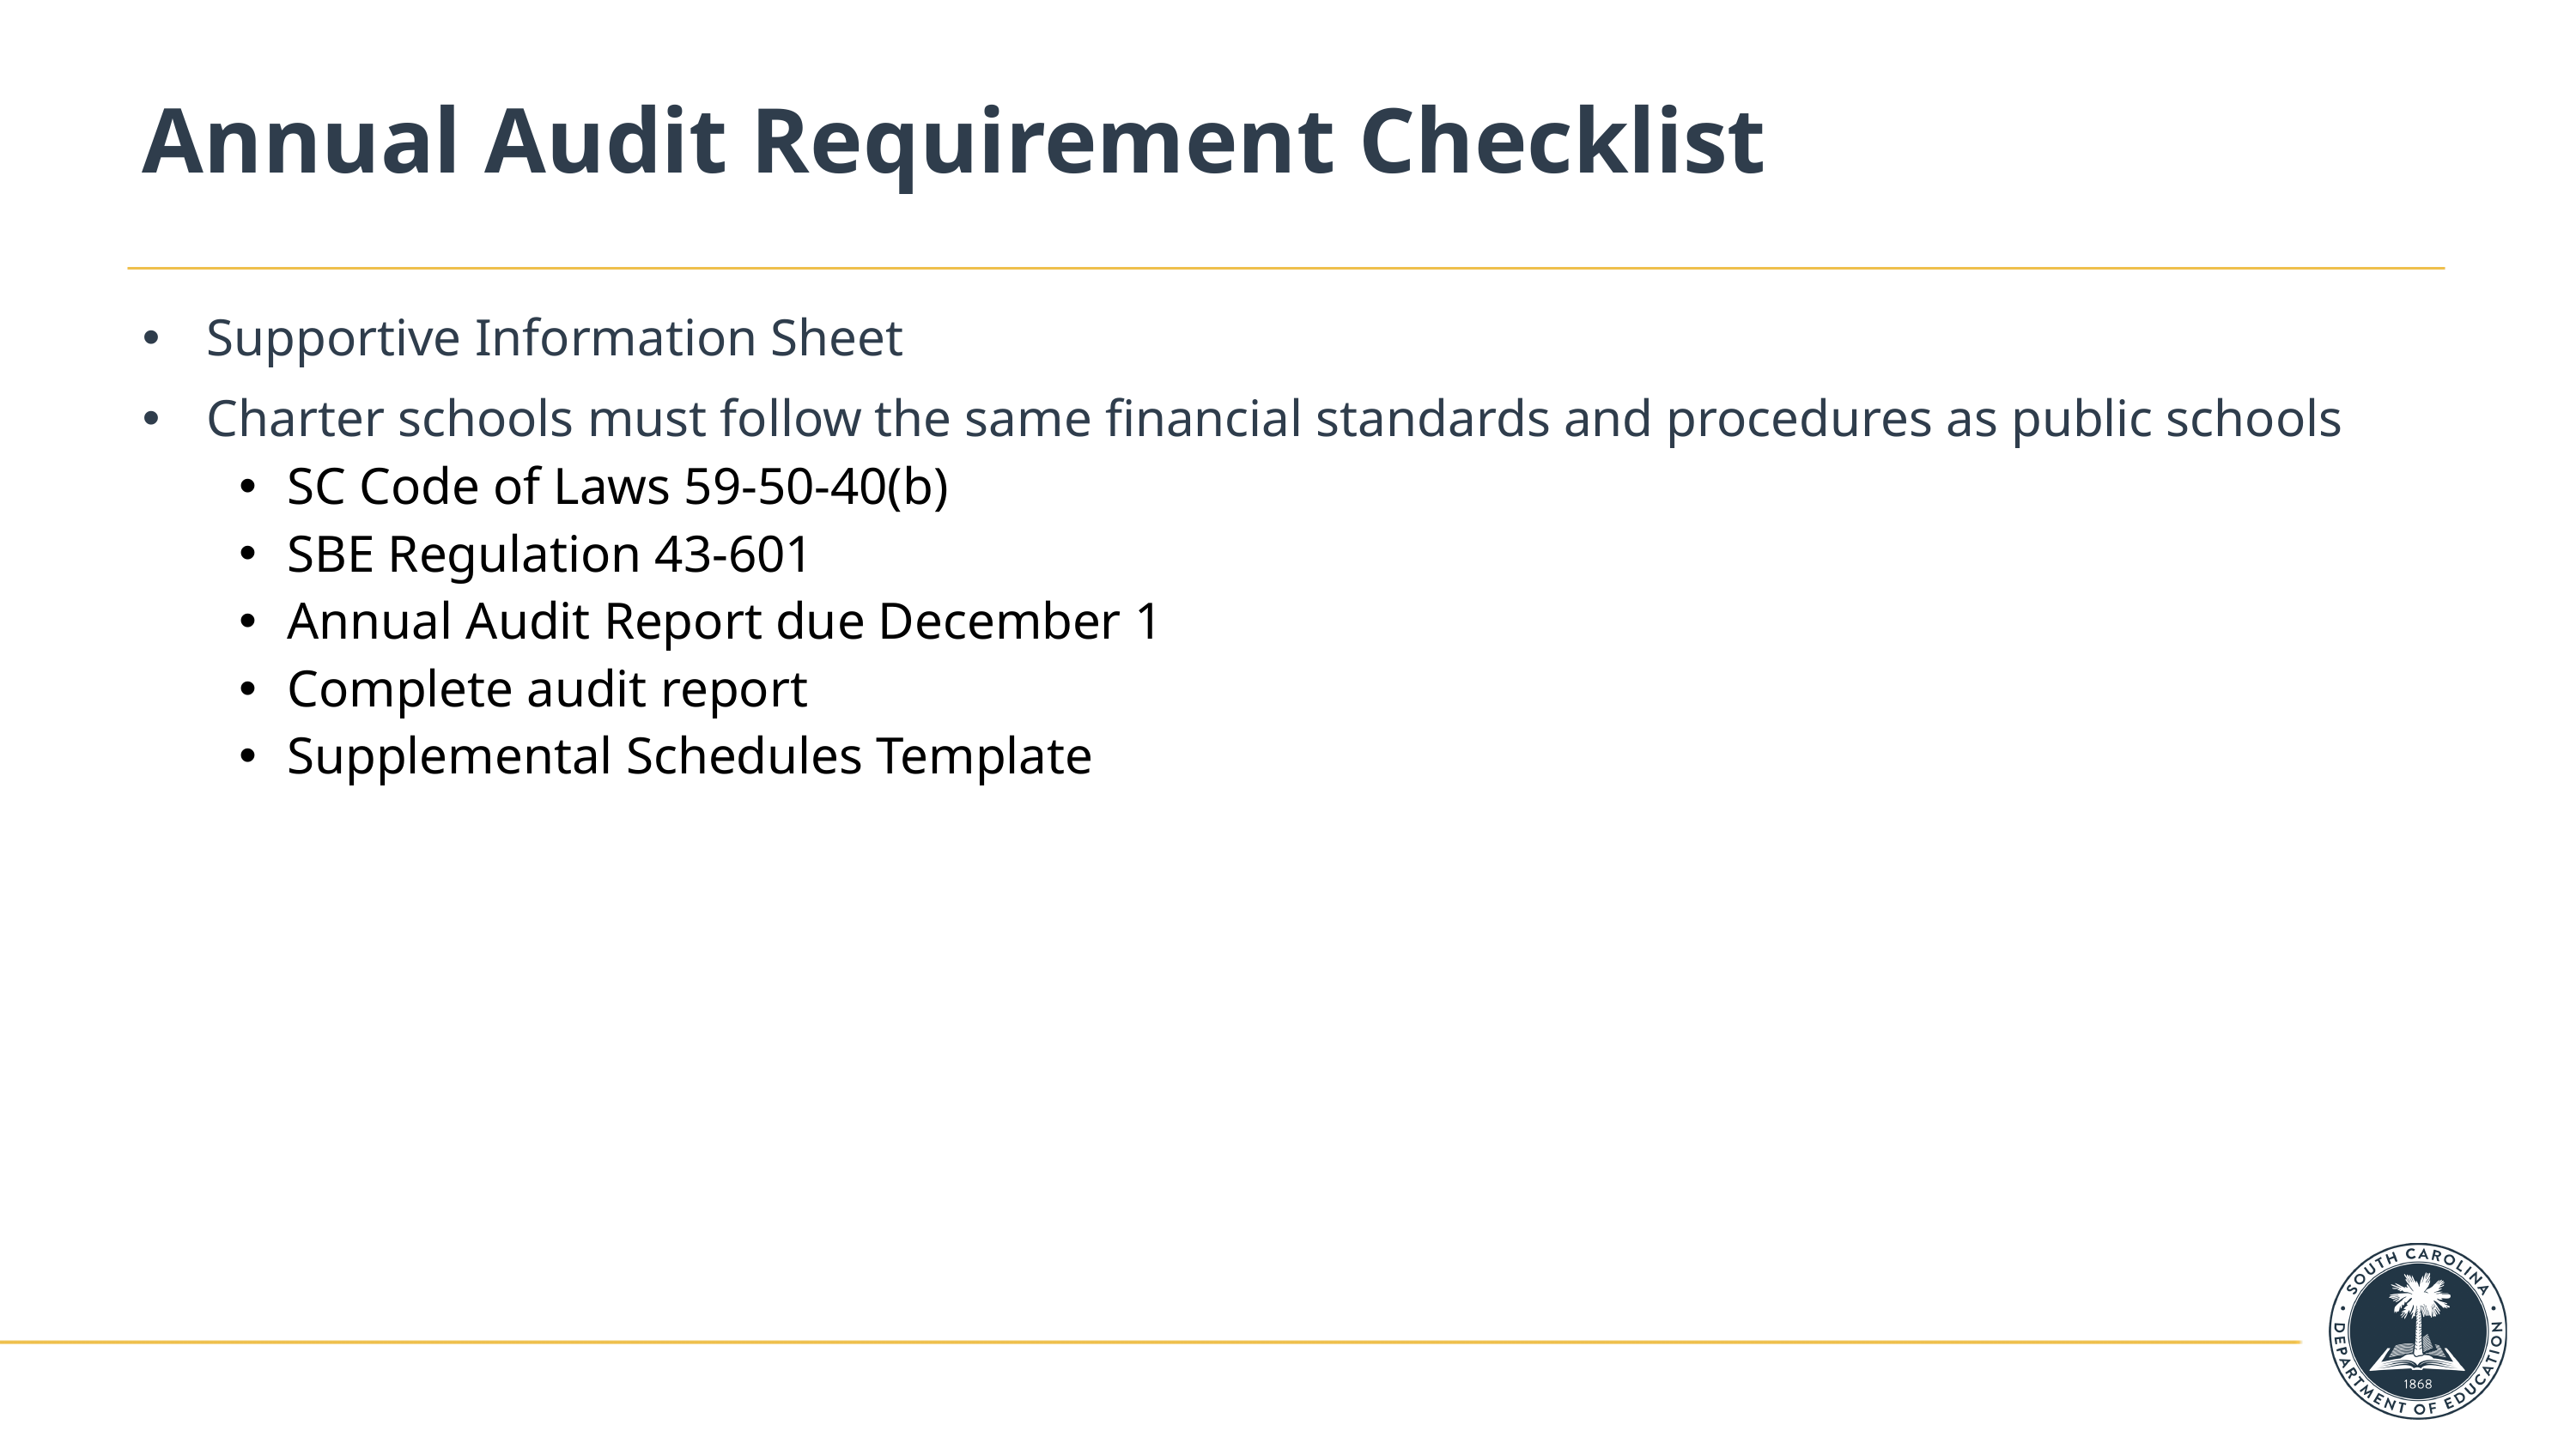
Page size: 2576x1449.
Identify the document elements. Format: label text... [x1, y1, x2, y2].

list Supportive Information Sheet Charter schools must follow the same financial standards and procedures as public schools SC Code of Laws 59-50-40(b) SBE Regulation 43-601 Annual Audit Report due December 1 Complete audit report Supplemental Schedules Template [129, 306, 2447, 1149]
title Annual Audit Requirement Checklist [129, 76, 2447, 232]
picture [2329, 1243, 2507, 1420]
